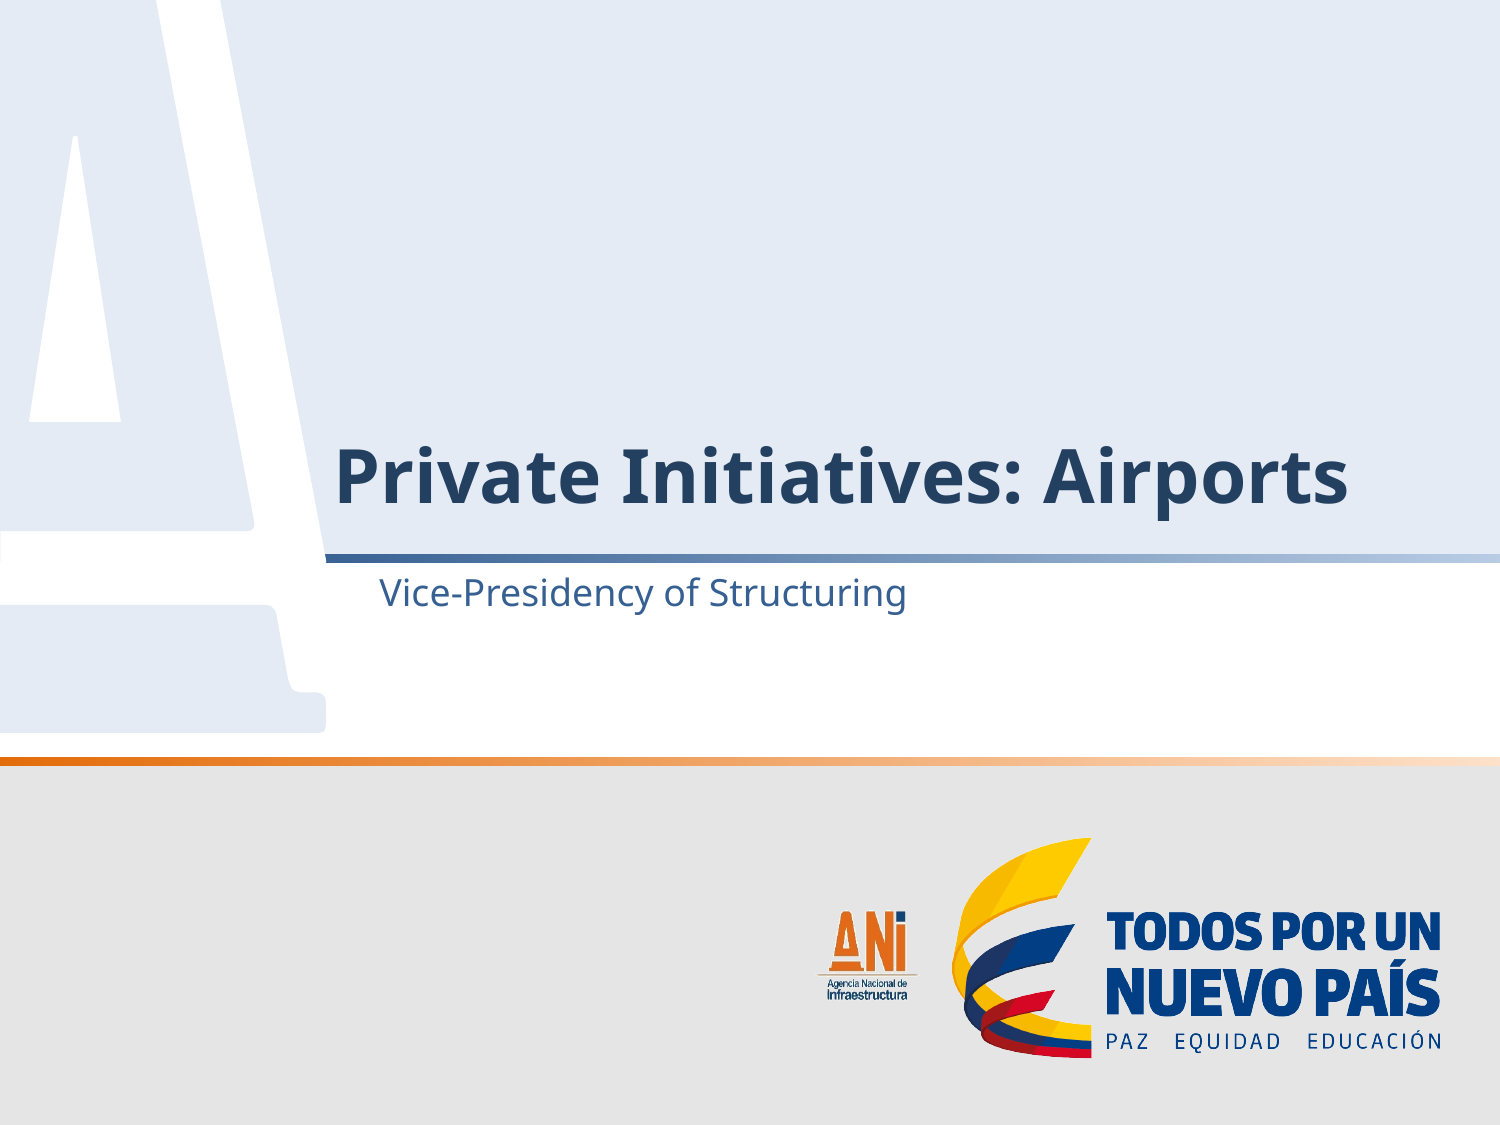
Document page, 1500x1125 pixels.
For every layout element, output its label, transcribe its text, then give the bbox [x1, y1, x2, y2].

picture [941, 828, 1450, 1068]
title Private Initiatives: Airports [333, 277, 1500, 519]
picture [807, 896, 926, 1014]
subtitle Vice-Presidency of Structuring [379, 568, 1340, 671]
